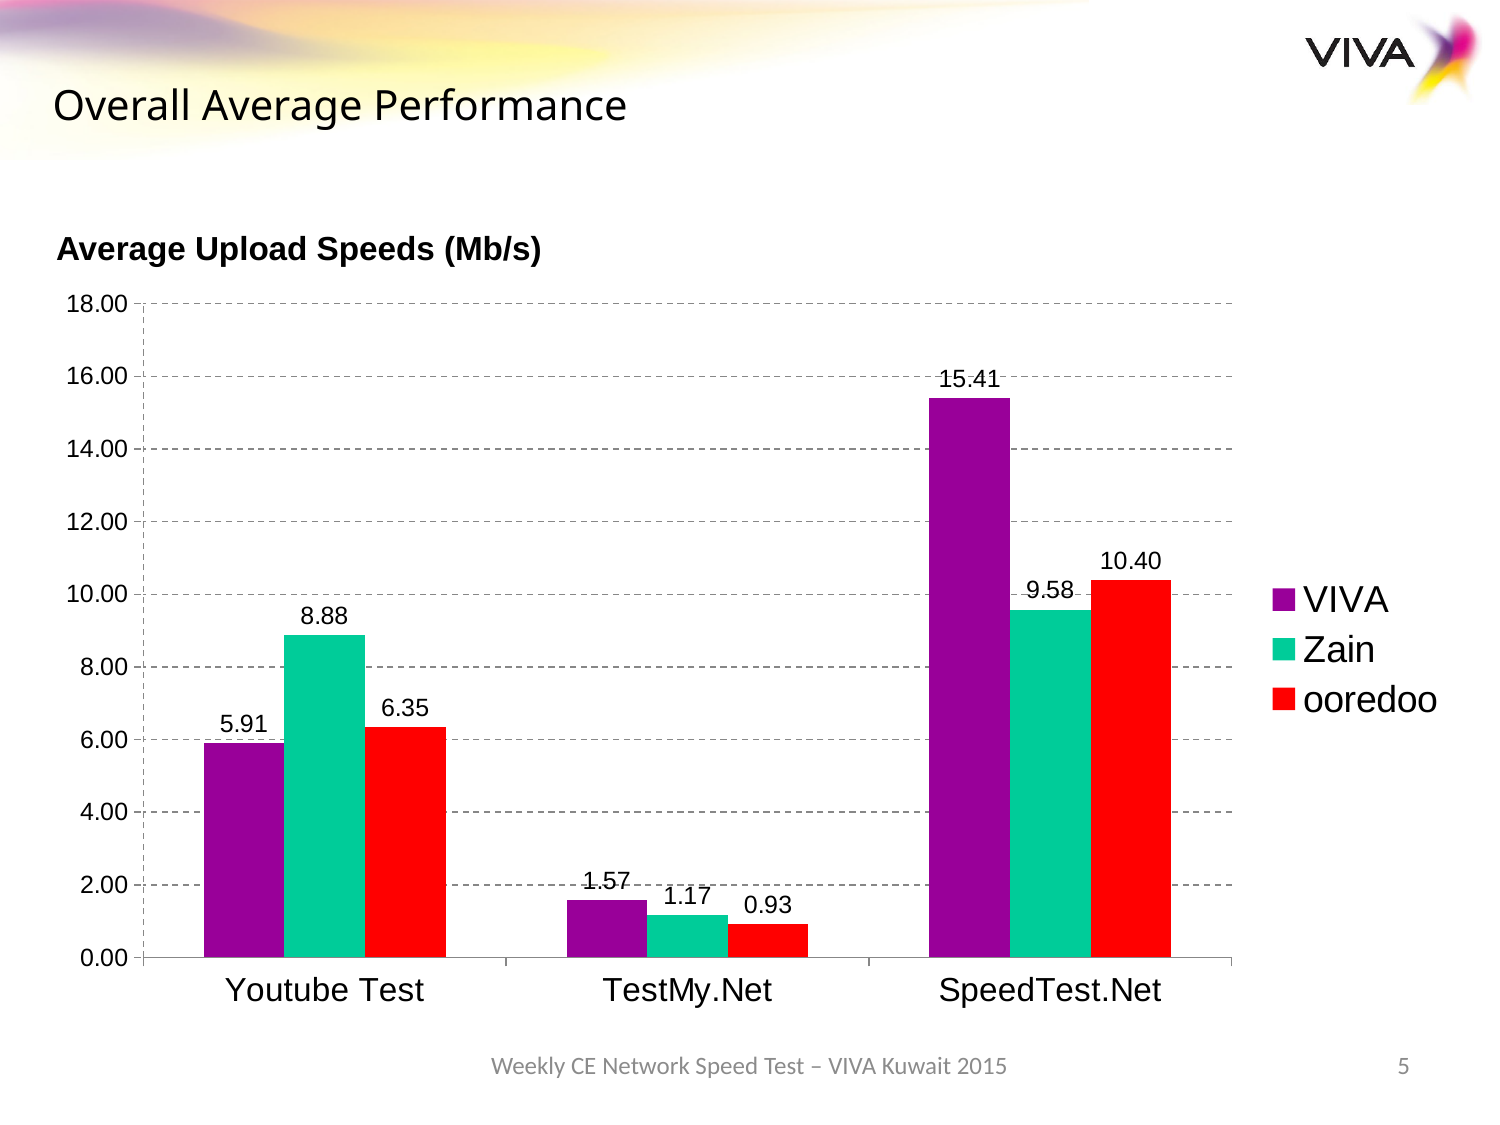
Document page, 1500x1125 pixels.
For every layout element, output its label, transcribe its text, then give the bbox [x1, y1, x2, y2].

picture [0, 0, 1089, 160]
chart [37, 275, 1463, 1024]
text_box Weekly CE Network Speed Test – VIVA Kuwait 2015 [205, 1042, 1074, 1103]
text_box Average Upload Speeds (Mb/s) [41, 219, 1093, 273]
picture [1300, 12, 1485, 105]
text_box 5 [1074, 1042, 1425, 1103]
text_box Overall Average Performance [37, 24, 1278, 184]
